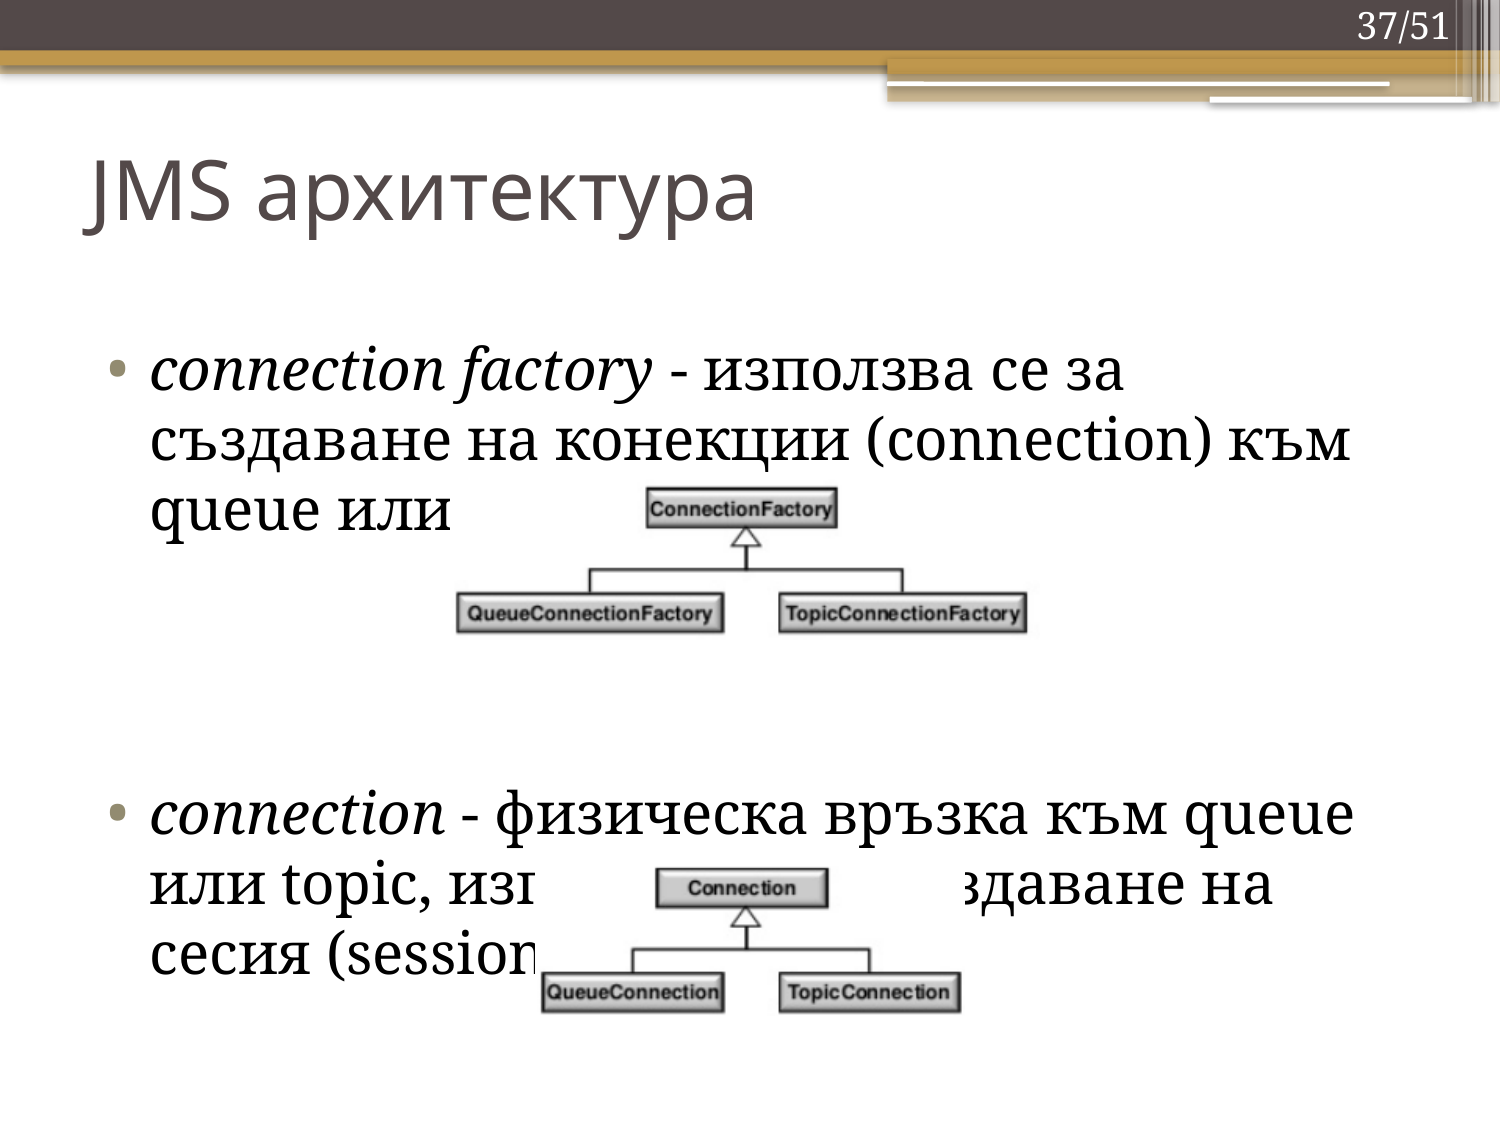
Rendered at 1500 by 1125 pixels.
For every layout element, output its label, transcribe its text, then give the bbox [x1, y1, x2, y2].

slide_number 37/51 [1299, 0, 1466, 61]
title JMS архитектура [75, 99, 1425, 275]
picture [534, 862, 965, 1016]
list connection factory - използва се за създаване на конекции (connection) към queue или topic connection - физическа връзка към queue или topic, използвана за създаване на сесия (session) [75, 324, 1425, 1038]
picture [449, 472, 1040, 647]
